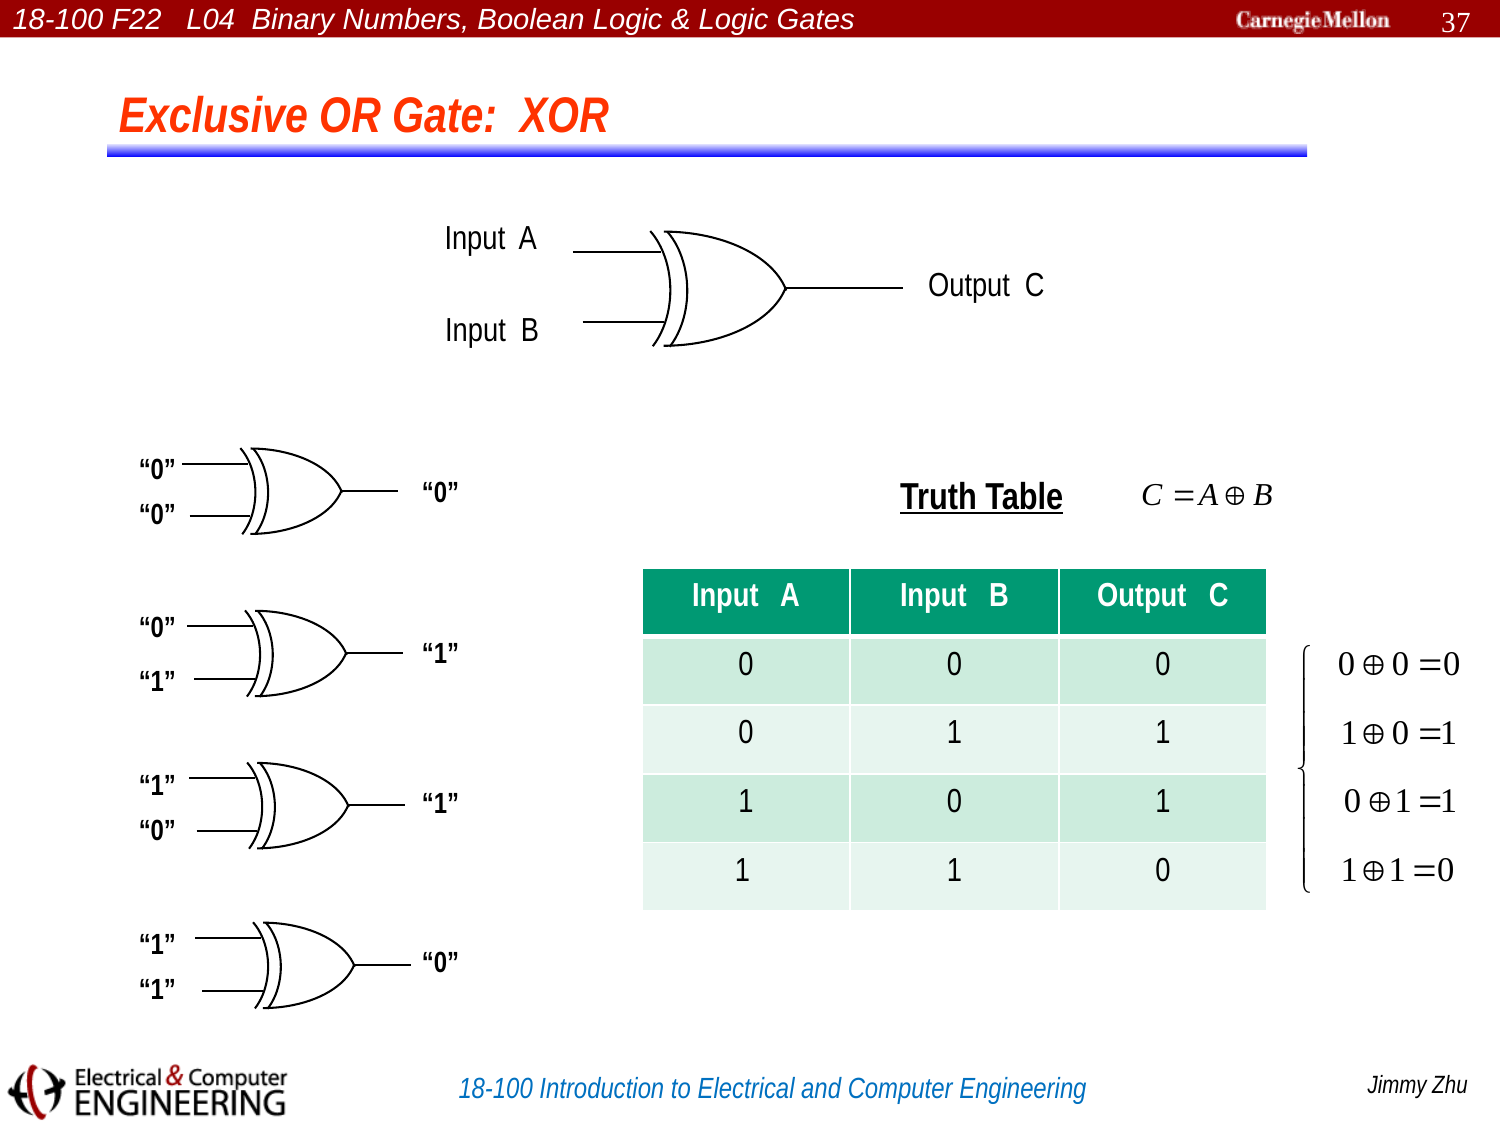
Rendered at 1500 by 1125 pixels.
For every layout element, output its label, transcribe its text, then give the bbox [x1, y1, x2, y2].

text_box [1137, 476, 1279, 514]
text_box “0” [123, 442, 151, 487]
table_cell 0 [851, 639, 1058, 704]
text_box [538, 195, 903, 382]
table_cell 0 [1060, 639, 1266, 704]
slide_number 37 [1217, 0, 1494, 34]
table_cell 0 [1060, 843, 1266, 910]
table_cell 1 [851, 843, 1058, 910]
text_box Input B [430, 301, 533, 356]
text_box “1” [123, 654, 156, 705]
text_box Input A [429, 208, 533, 264]
text_box [107, 144, 1308, 157]
table_cell 1 [1060, 775, 1266, 842]
text_box Truth Table [885, 464, 1079, 525]
text_box Exclusive OR Gate: XOR [104, 75, 636, 150]
table_cell 1 [851, 706, 1058, 773]
text_box “1” [123, 963, 164, 1013]
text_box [163, 736, 405, 876]
table_cell 1 [643, 843, 849, 910]
table_cell 0 [851, 775, 1058, 842]
table_header Input A [643, 569, 849, 634]
table_header Output C [1060, 569, 1266, 634]
text_box “1” [408, 777, 475, 827]
picture [0, 1058, 298, 1125]
table_header Input B [851, 569, 1058, 634]
table_cell 1 [643, 775, 849, 842]
text_box “0” [123, 600, 156, 651]
text_box “1” [123, 758, 158, 803]
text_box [1289, 639, 1466, 899]
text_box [169, 895, 411, 1035]
text_box “0” [123, 803, 158, 854]
text_box “0” [416, 936, 475, 987]
text_box “1” [408, 627, 475, 677]
text_box Output C [913, 256, 1060, 311]
table_cell 0 [643, 639, 849, 704]
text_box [156, 421, 399, 561]
table_cell 0 [643, 706, 849, 773]
text_box “1” [123, 918, 164, 963]
table_cell 1 [1060, 706, 1266, 773]
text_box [161, 583, 403, 724]
text_box “0” [123, 487, 151, 538]
text_box “0” [407, 465, 475, 516]
